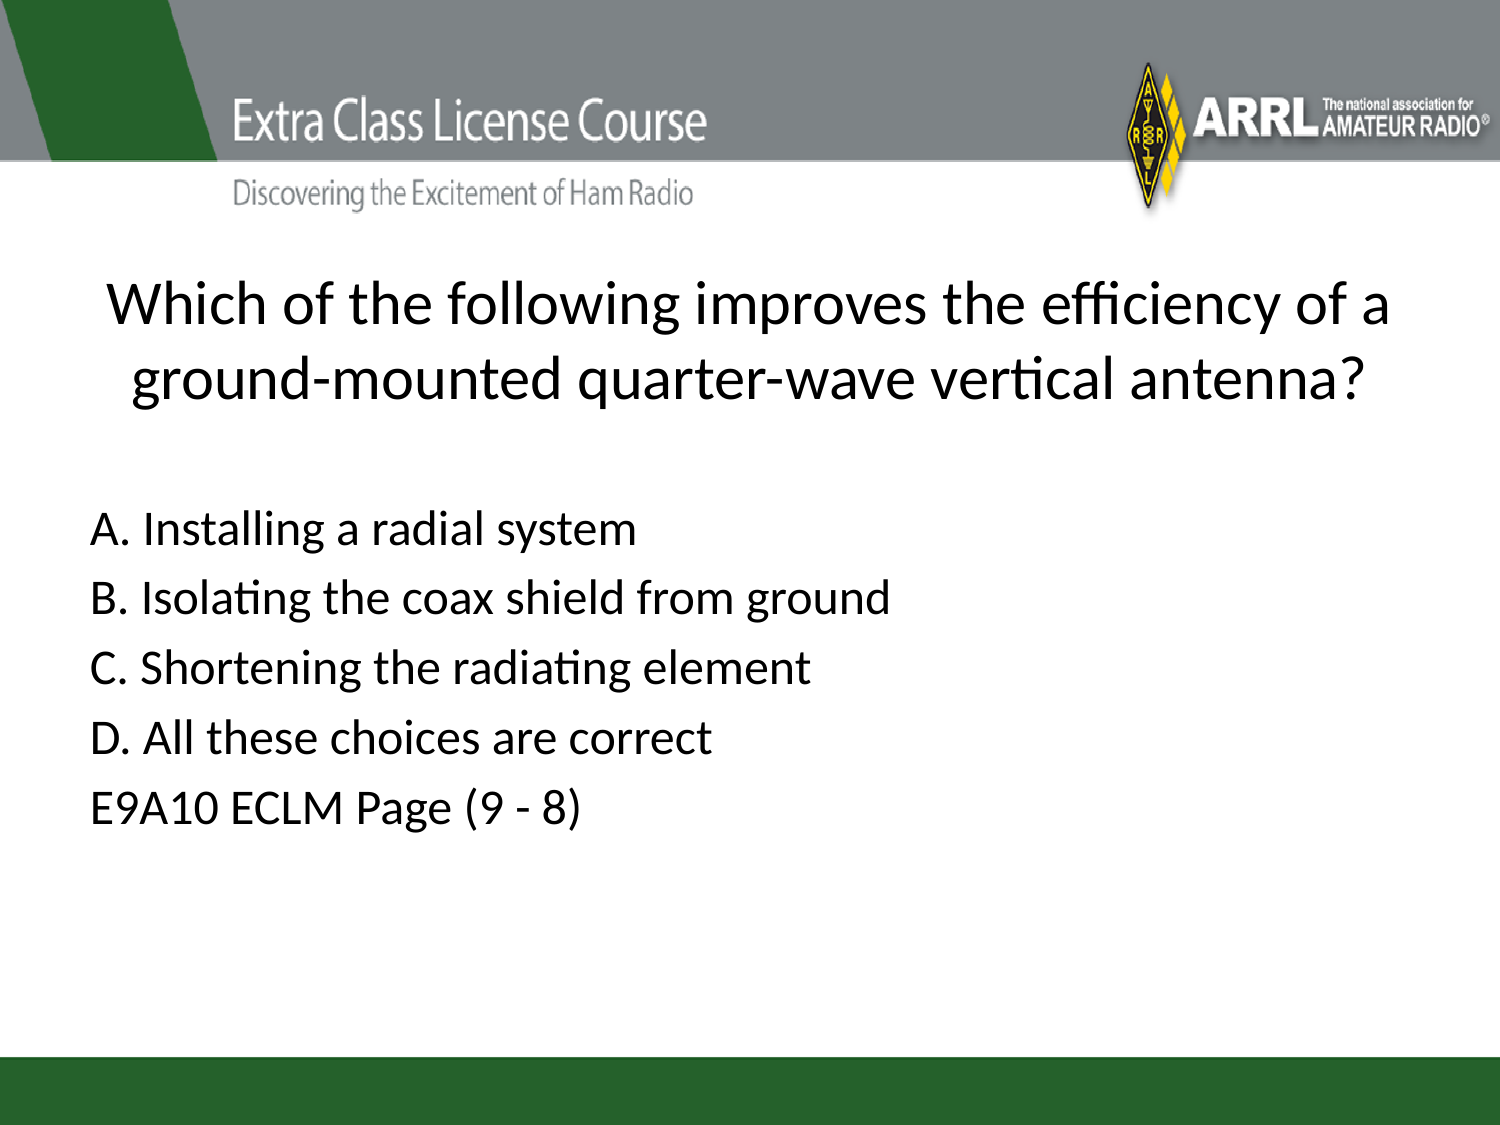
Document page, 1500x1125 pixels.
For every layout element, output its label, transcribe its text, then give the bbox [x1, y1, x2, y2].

title Which of the following improves the efficiency of a ground-mounted quarter-wave vertical antenna? [75, 254, 1425, 435]
list A. Installing a radial system B. Isolating the coax shield from ground C. Shortening the radiating element D. All these choices are correct E9A10 ECLM Page (9 - 8) [75, 487, 1425, 1005]
picture [0, 0, 1500, 1125]
